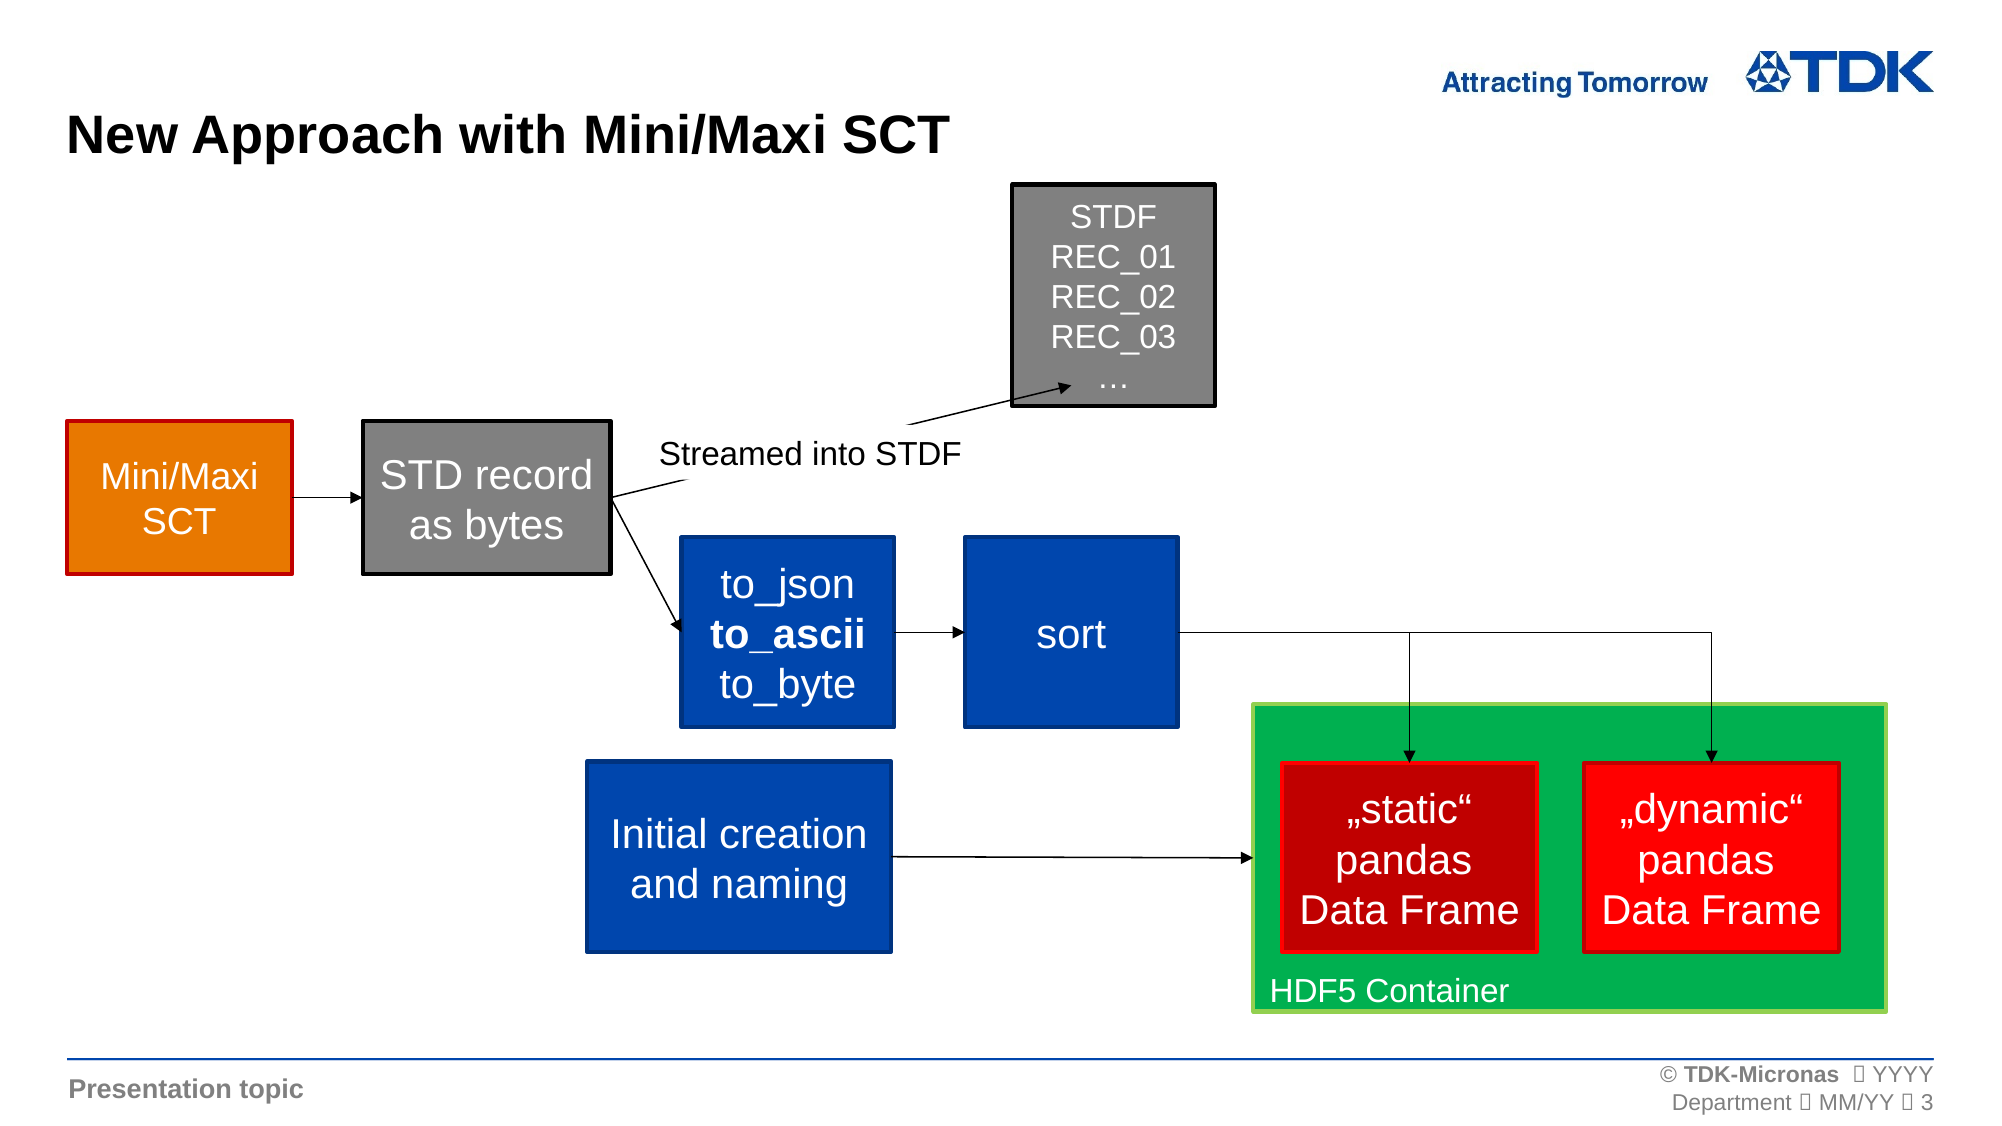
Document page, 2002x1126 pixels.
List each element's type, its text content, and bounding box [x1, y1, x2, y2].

text_box HDF5 Container [1254, 961, 1525, 1017]
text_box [610, 497, 682, 633]
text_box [610, 385, 1072, 498]
text_box to_json to_ascii to_byte [679, 535, 896, 729]
text_box Mini/Maxi SCT [65, 419, 294, 576]
text_box sort [963, 535, 1180, 729]
text_box STDF REC_01 REC_02 REC_03 … [1010, 182, 1217, 408]
text_box [1251, 702, 1888, 1014]
text_box „static“ pandas Data Frame [1280, 771, 1539, 954]
picture [1441, 51, 1934, 98]
text_box „dynamic“ pandas Data Frame [1582, 761, 1841, 954]
title New Approach with Mini/Maxi SCT [66, 34, 1330, 165]
text_box STD record as bytes [361, 419, 605, 576]
text_box Initial creation and naming [585, 759, 893, 954]
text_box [1177, 632, 1712, 764]
